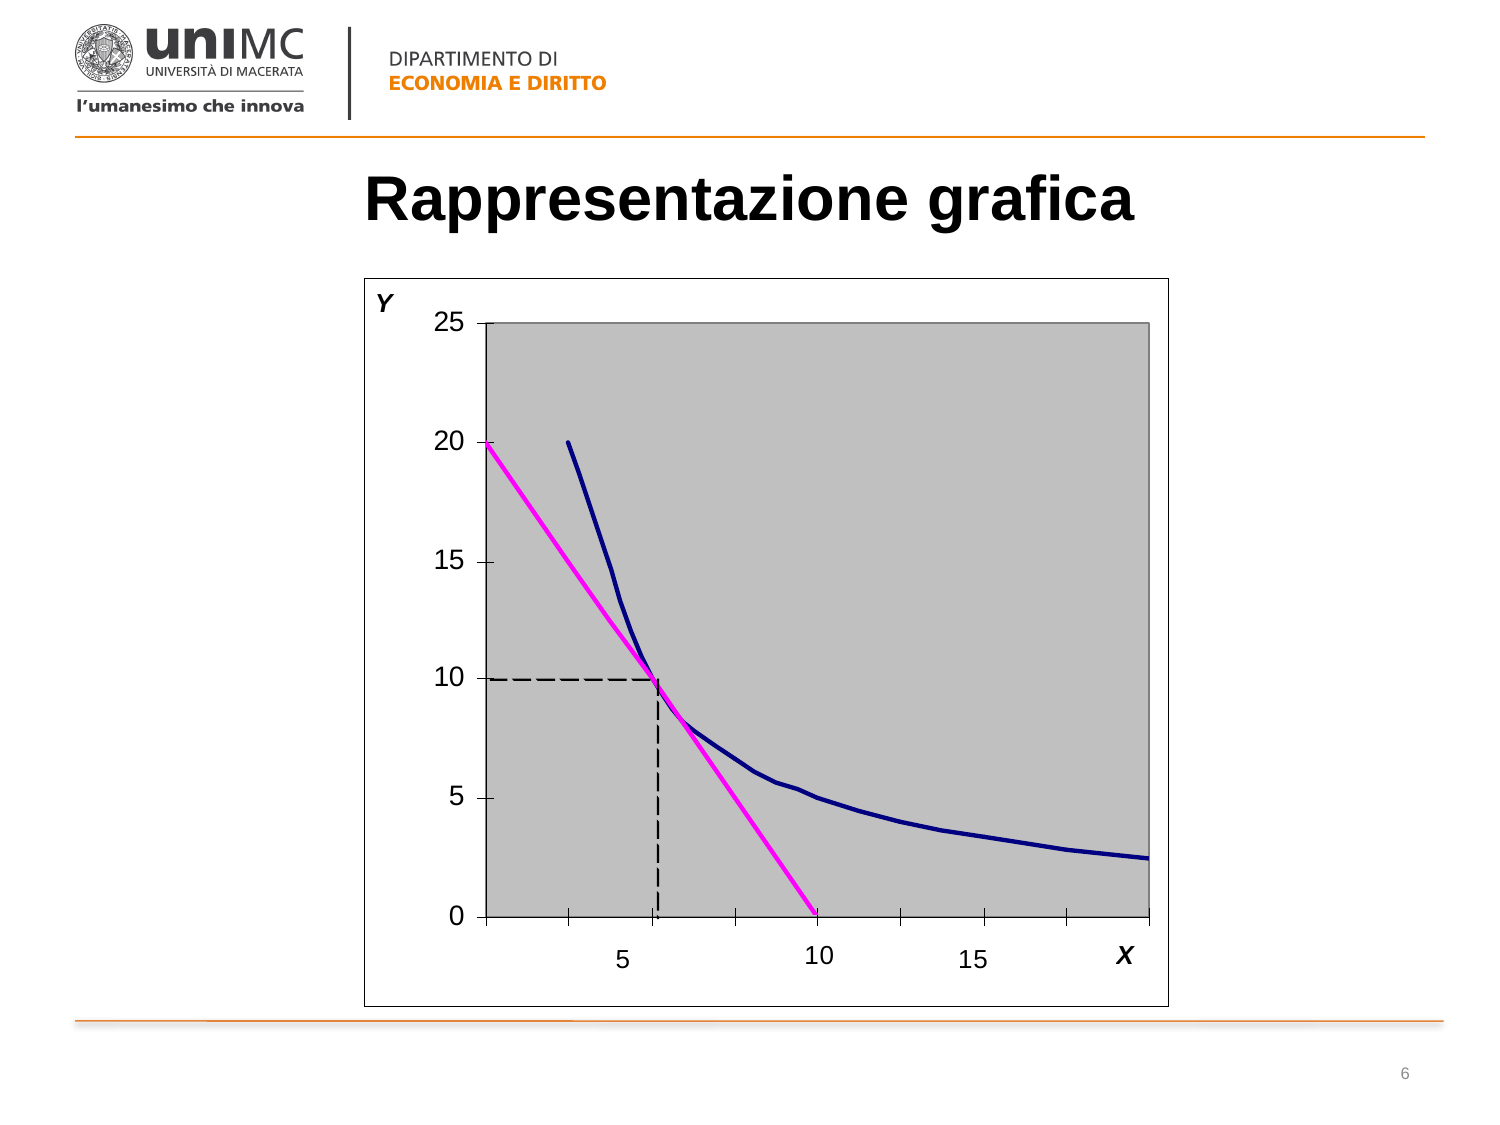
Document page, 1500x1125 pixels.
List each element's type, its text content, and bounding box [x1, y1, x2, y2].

slide_number 6 [1074, 1042, 1425, 1103]
picture [75, 24, 1425, 138]
title Rappresentazione grafica [75, 149, 1425, 241]
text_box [353, 266, 1182, 1017]
